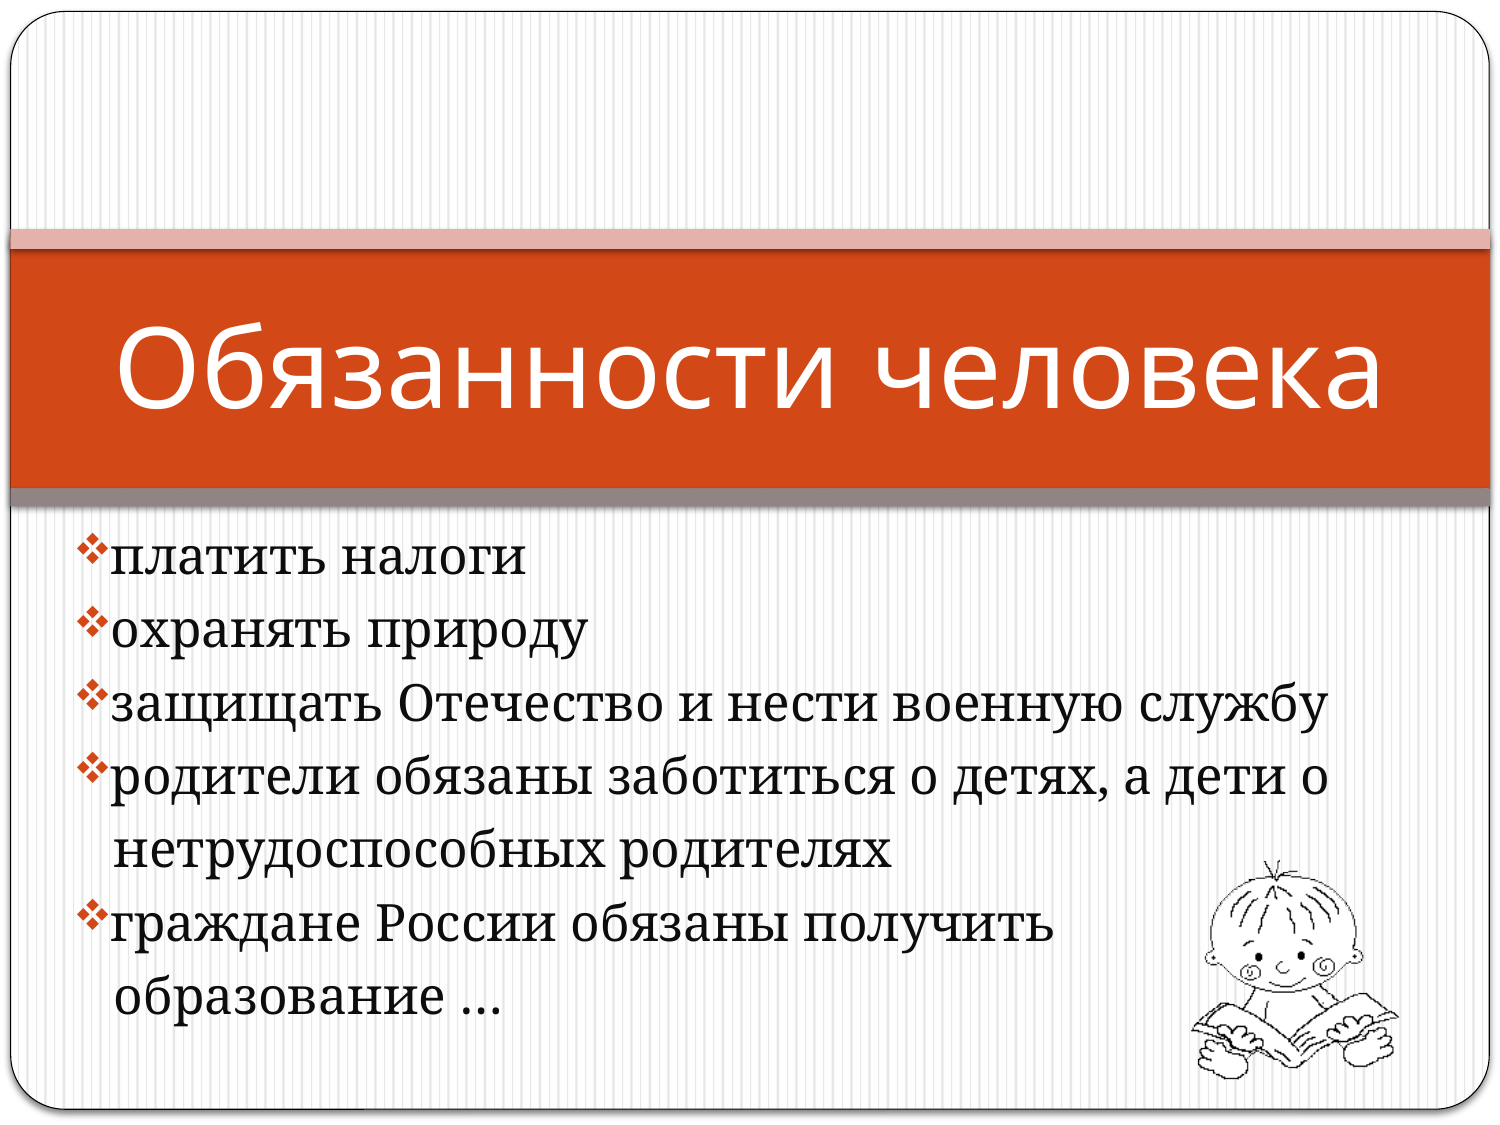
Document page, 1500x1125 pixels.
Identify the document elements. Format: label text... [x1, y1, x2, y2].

subtitle платить налоги охранять природу защищать Отечество и нести военную службу родители обязаны заботиться о детях, а дети о нетрудоспособных родителях граждане России обязаны получить образование … [58, 515, 1407, 1125]
title Обязанности человека [75, 247, 1425, 489]
picture [1186, 857, 1409, 1085]
